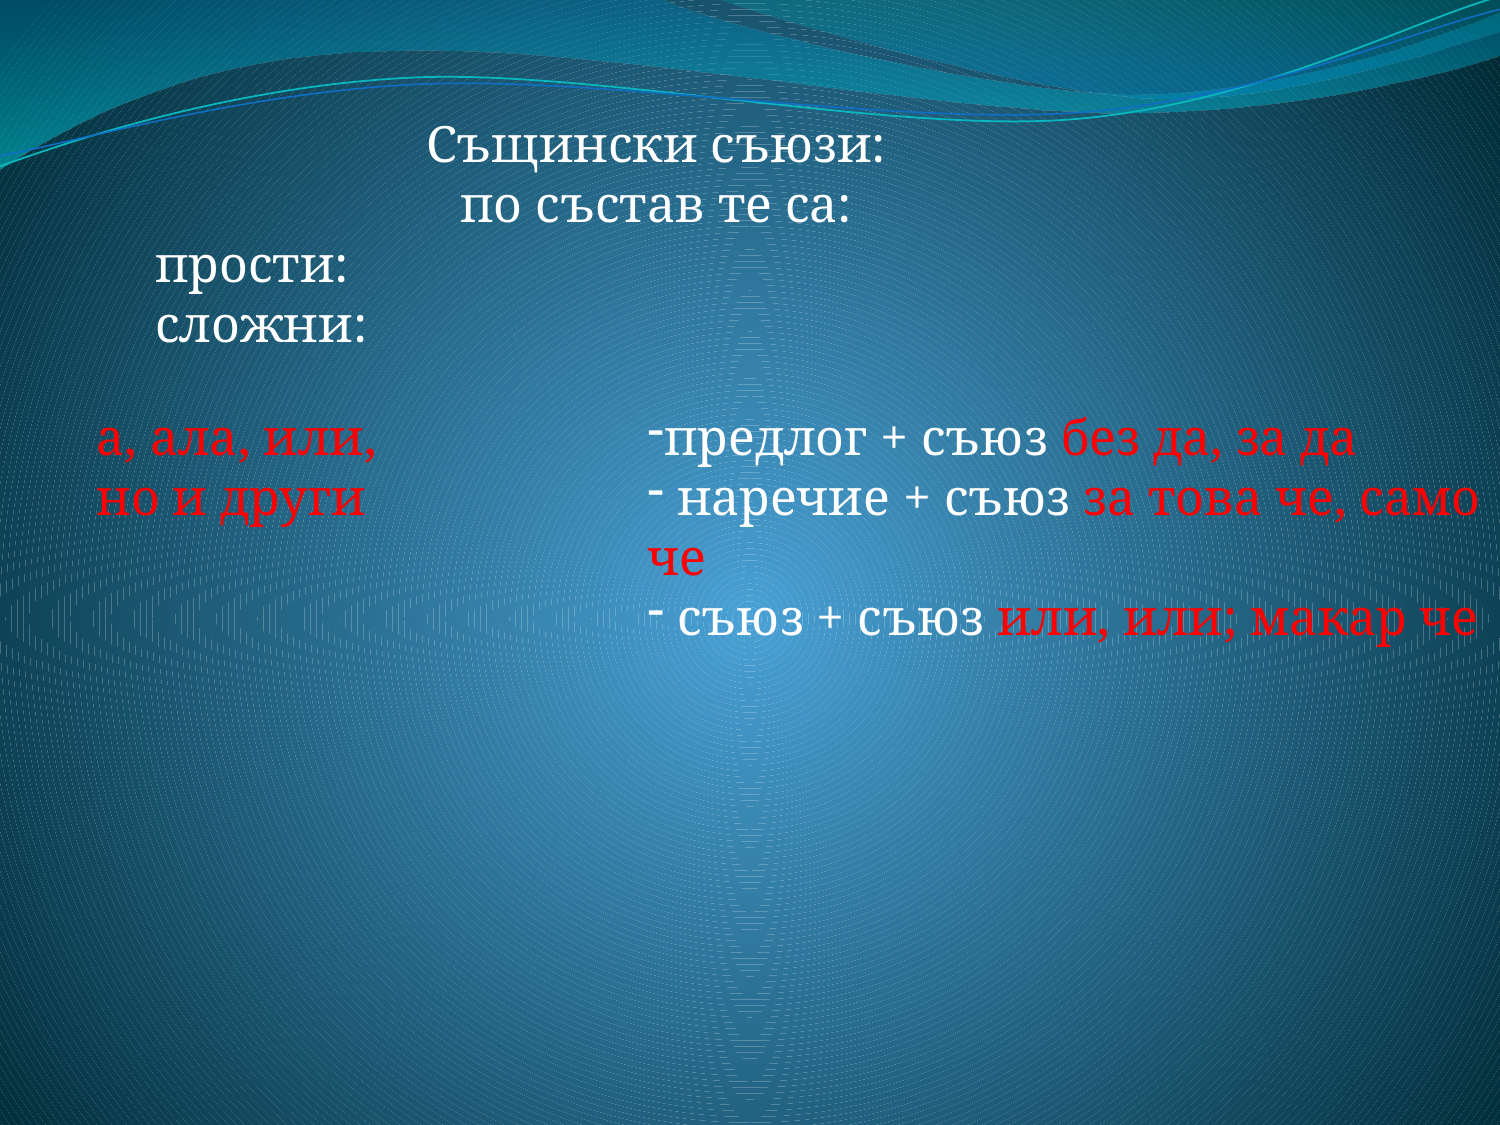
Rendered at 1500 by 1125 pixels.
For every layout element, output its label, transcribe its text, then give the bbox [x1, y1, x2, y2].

text_box предлог + съюз без да, за да наречие + съюз за това че, само че съюз + съюз или, или; макар че [632, 398, 1500, 654]
text_box а, ала, или, но и други [81, 398, 446, 534]
text_box Същински съюзи: по състав те са: прости: сложни: [140, 105, 1172, 361]
